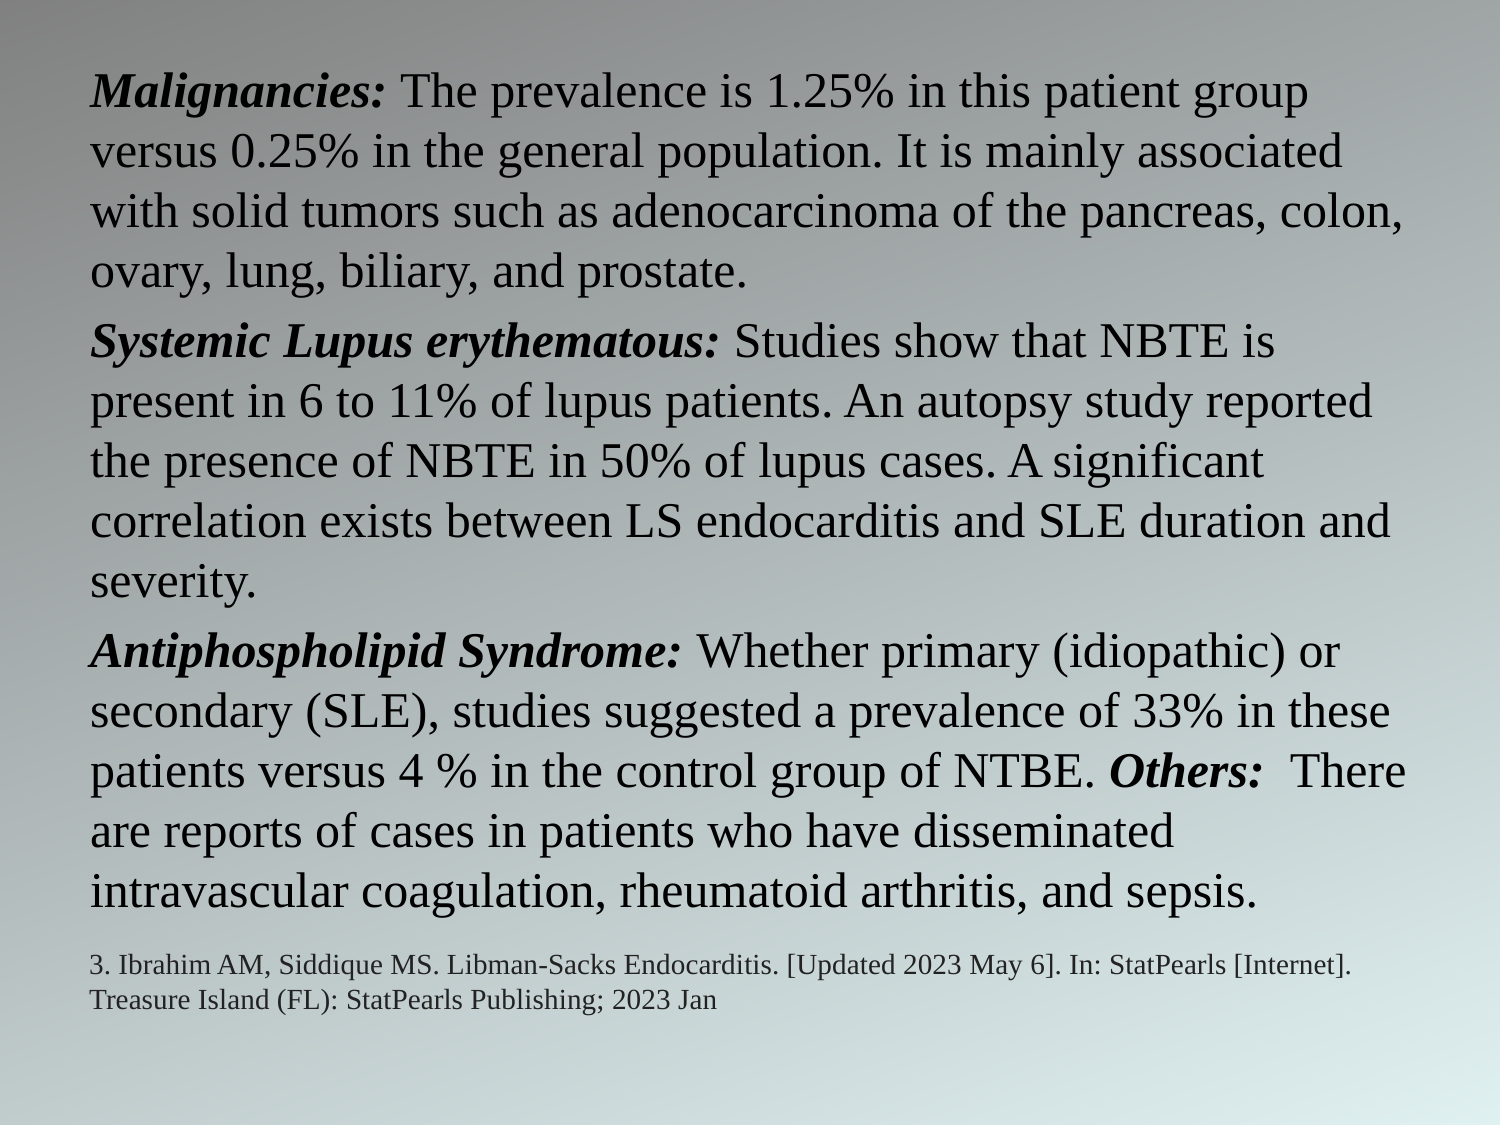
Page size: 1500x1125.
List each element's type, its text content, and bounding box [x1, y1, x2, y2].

list Malignancies: The prevalence is 1.25% in this patient group versus 0.25% in the general population. It is mainly associated with solid tumors such as adenocarcinoma of the pancreas, colon, ovary, lung, biliary, and prostate. Systemic Lupus erythematous: Studies show that NBTE is present in 6 to 11% of lupus patients. An autopsy study reported the presence of NBTE in 50% of lupus cases. A significant correlation exists between LS endocarditis and SLE duration and severity. Antiphospholipid Syndrome: Whether primary (idiopathic) or secondary (SLE), studies suggested a prevalence of 33% in these patients versus 4 % in the control group of NTBE. Others: There are reports of cases in patients who have disseminated intravascular coagulation, rheumatoid arthritis, and sepsis. [75, 50, 1425, 793]
text_box 3. Ibrahim AM, Siddique MS. Libman-Sacks Endocarditis. [Updated 2023 May 6]. In: StatPearls [Internet]. Treasure Island (FL): StatPearls Publishing; 2023 Jan [74, 938, 1400, 1023]
